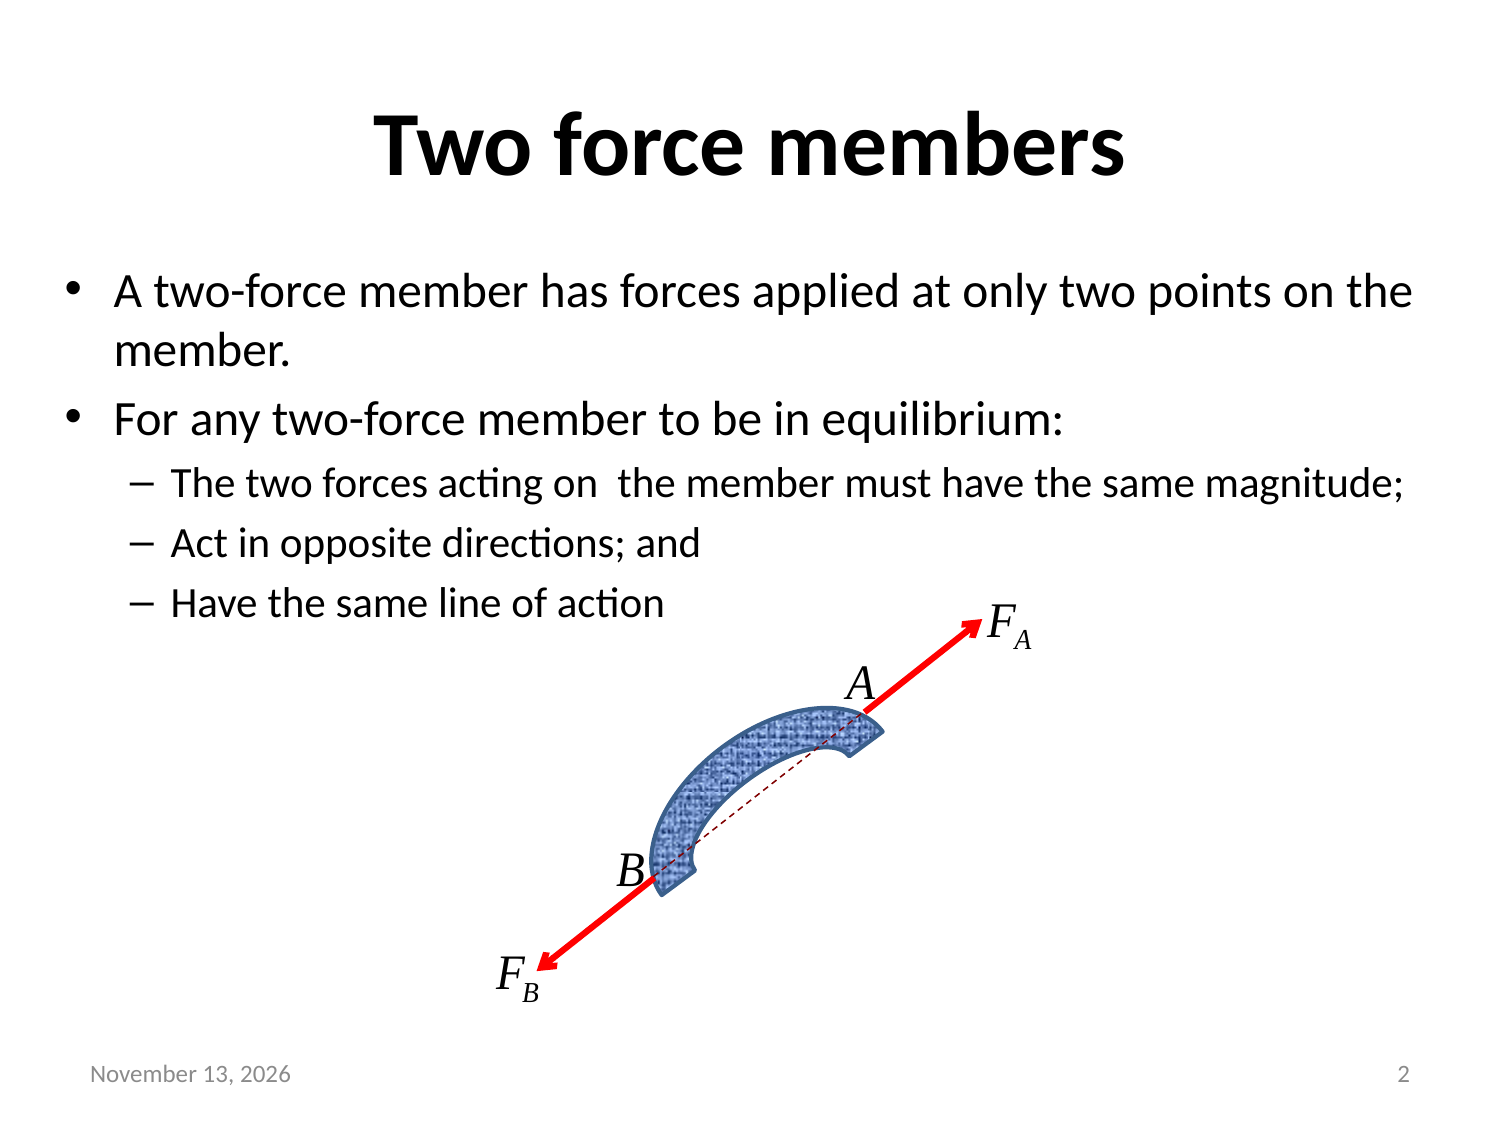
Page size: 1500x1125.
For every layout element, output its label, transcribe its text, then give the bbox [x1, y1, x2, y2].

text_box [487, 587, 1038, 1011]
title Two force members [75, 45, 1425, 233]
slide_number 2 [1074, 1042, 1425, 1103]
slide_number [75, 1042, 425, 1103]
list A two-force member has forces applied at only two points on the member. For any two-force member to be in equilibrium: The two forces acting on the member must have the same magnitude; Act in opposite directions; and Have the same line of action [49, 250, 1445, 688]
